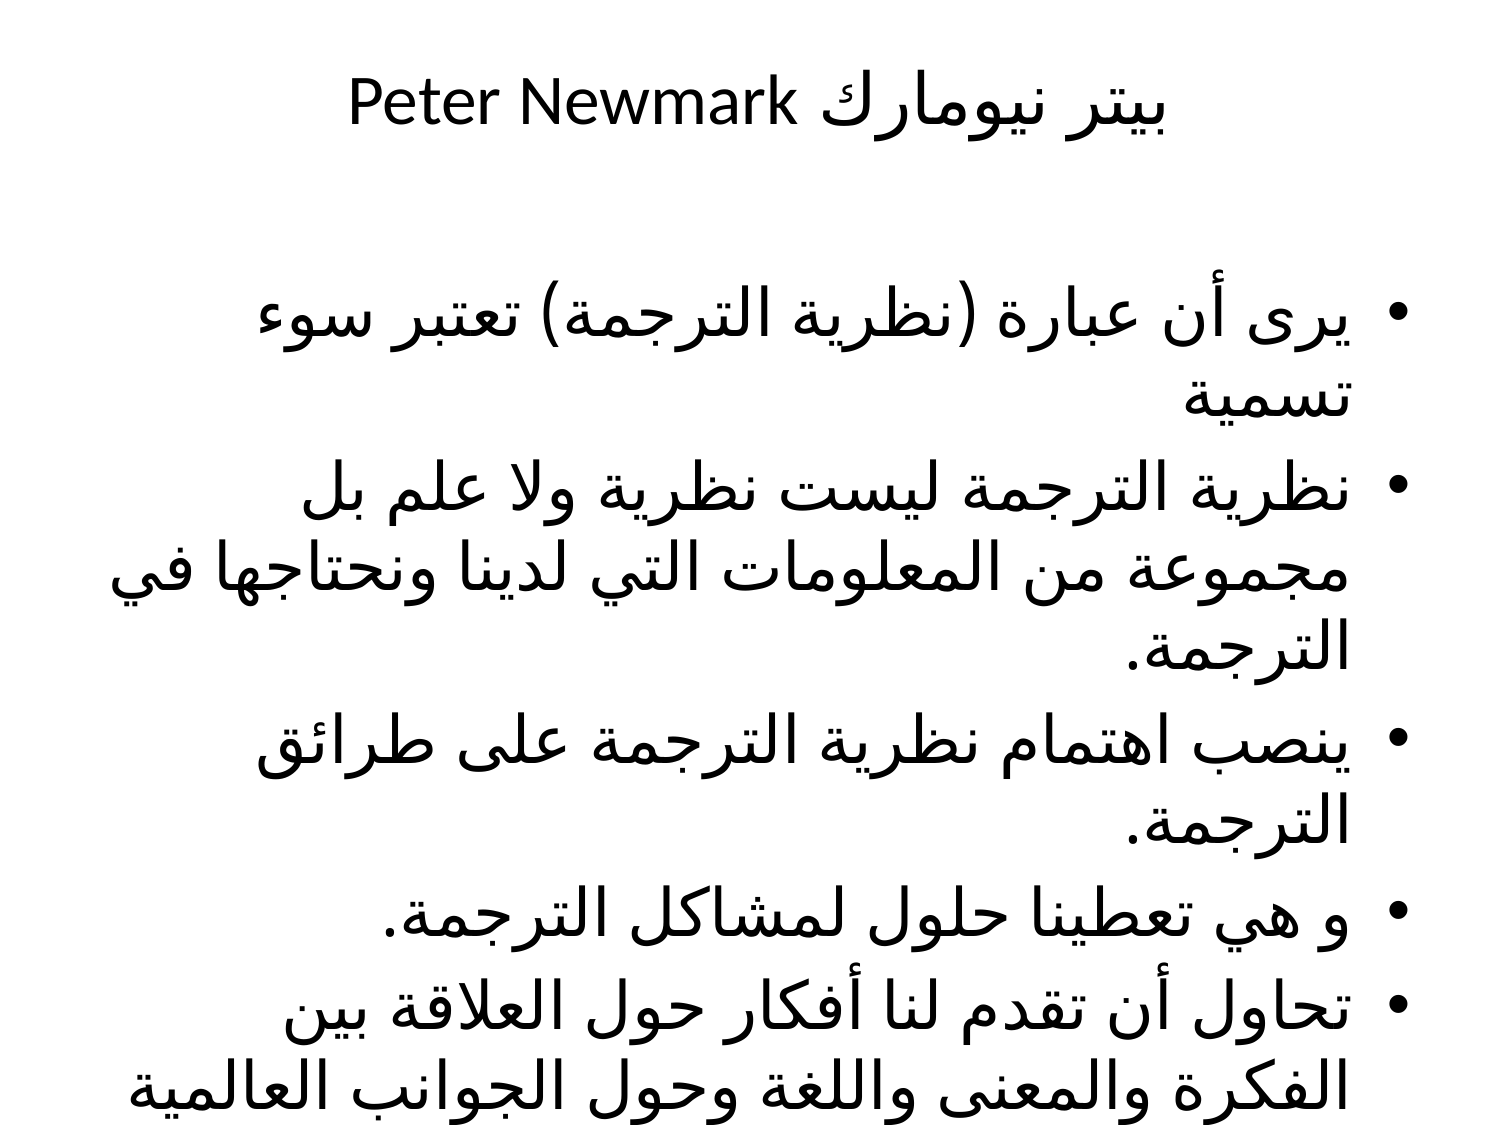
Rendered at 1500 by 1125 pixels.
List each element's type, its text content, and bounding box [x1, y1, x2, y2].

title بيتر نيومارك Peter Newmark [75, 45, 1425, 233]
list يرى أن عبارة (نظرية الترجمة) تعتبر سوء تسمية نظرية الترجمة ليست نظرية ولا علم بل مجموعة من المعلومات التي لدينا ونحتاجها في الترجمة. ينصب اهتمام نظرية الترجمة على طرائق الترجمة. و هي تعطينا حلول لمشاكل الترجمة. تحاول أن تقدم لنا أفكار حول العلاقة بين الفكرة والمعنى واللغة وحول الجوانب العالمية والثقافية والفردية للغة والسلوك. [75, 262, 1425, 1005]
